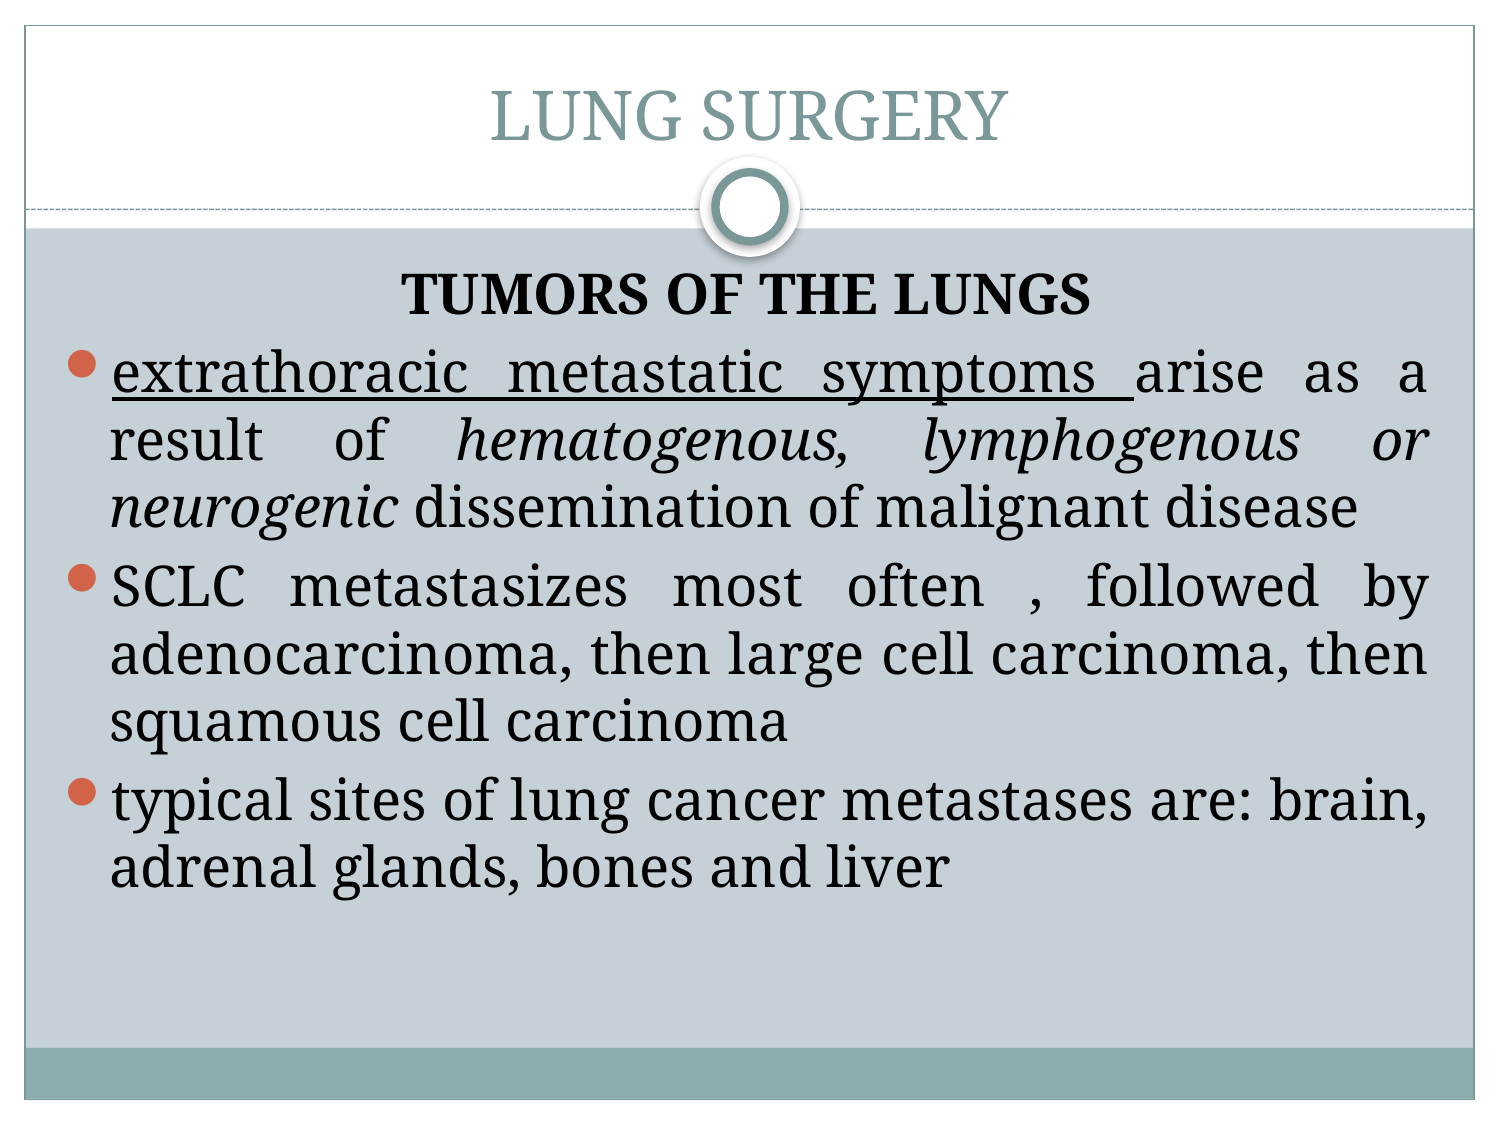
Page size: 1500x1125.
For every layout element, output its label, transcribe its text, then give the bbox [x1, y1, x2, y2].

title LUNG SURGERY [49, 37, 1450, 162]
list TUMORS OF THE LUNGS extrathoracic metastatic symptoms arise as a result of hematogenous, lymphogenous or neurogenic dissemination of malignant disease SCLC metastasizes most often , followed by adenocarcinoma, then large cell carcinoma, then squamous cell carcinoma typical sites of lung cancer metastases are: brain, adrenal glands, bones and liver [49, 250, 1445, 1001]
